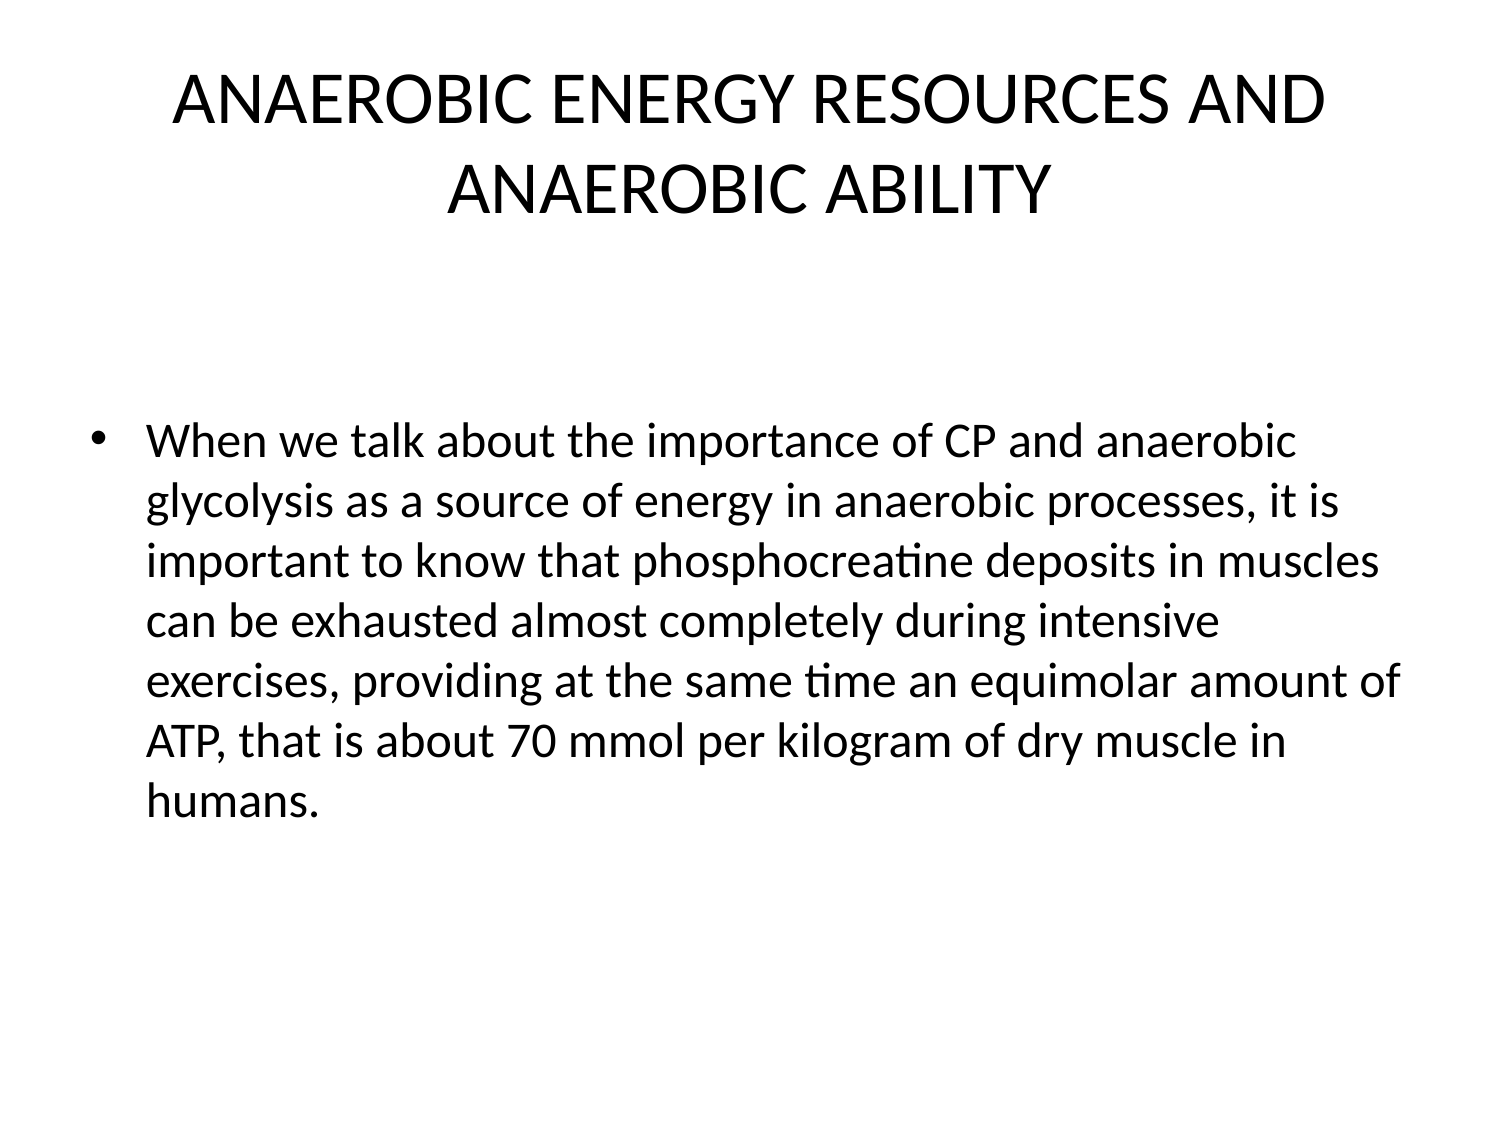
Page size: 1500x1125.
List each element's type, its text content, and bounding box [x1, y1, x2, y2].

text_box When we talk about the importance of CP and anaerobic glycolysis as a source of energy in anaerobic processes, it is important to know that phosphocreatine deposits in muscles can be exhausted almost completely during intensive exercises, providing at the same time an equimolar amount of ATP, that is about 70 mmol per kilogram of dry muscle in humans. [74, 399, 1425, 1005]
text_box ANAEROBIC ENERGY RESOURCES AND ANAEROBIC ABILITY [74, 45, 1425, 233]
